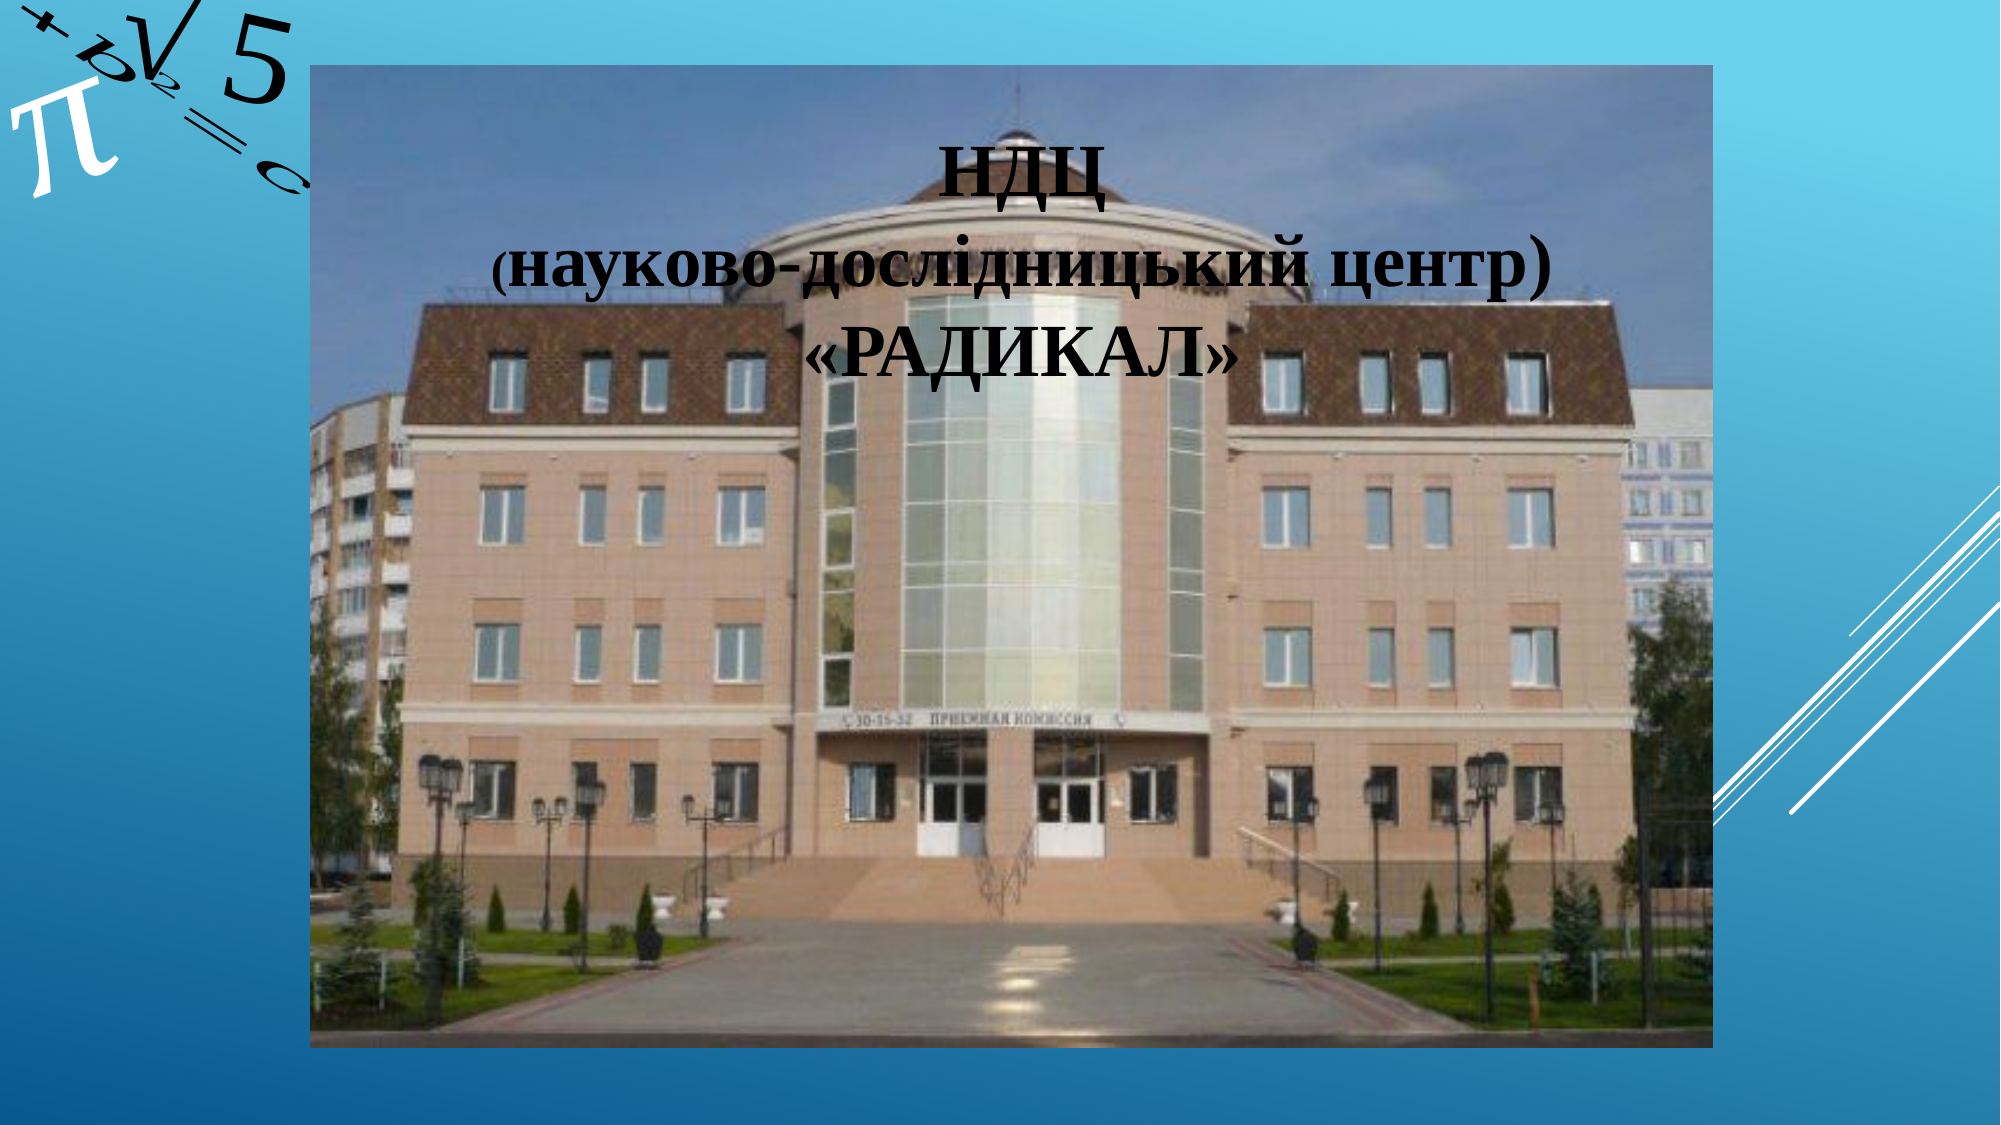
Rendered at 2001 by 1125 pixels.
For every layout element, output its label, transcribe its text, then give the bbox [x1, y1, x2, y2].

text_box π [0, 0, 126, 249]
picture [310, 65, 1713, 1048]
